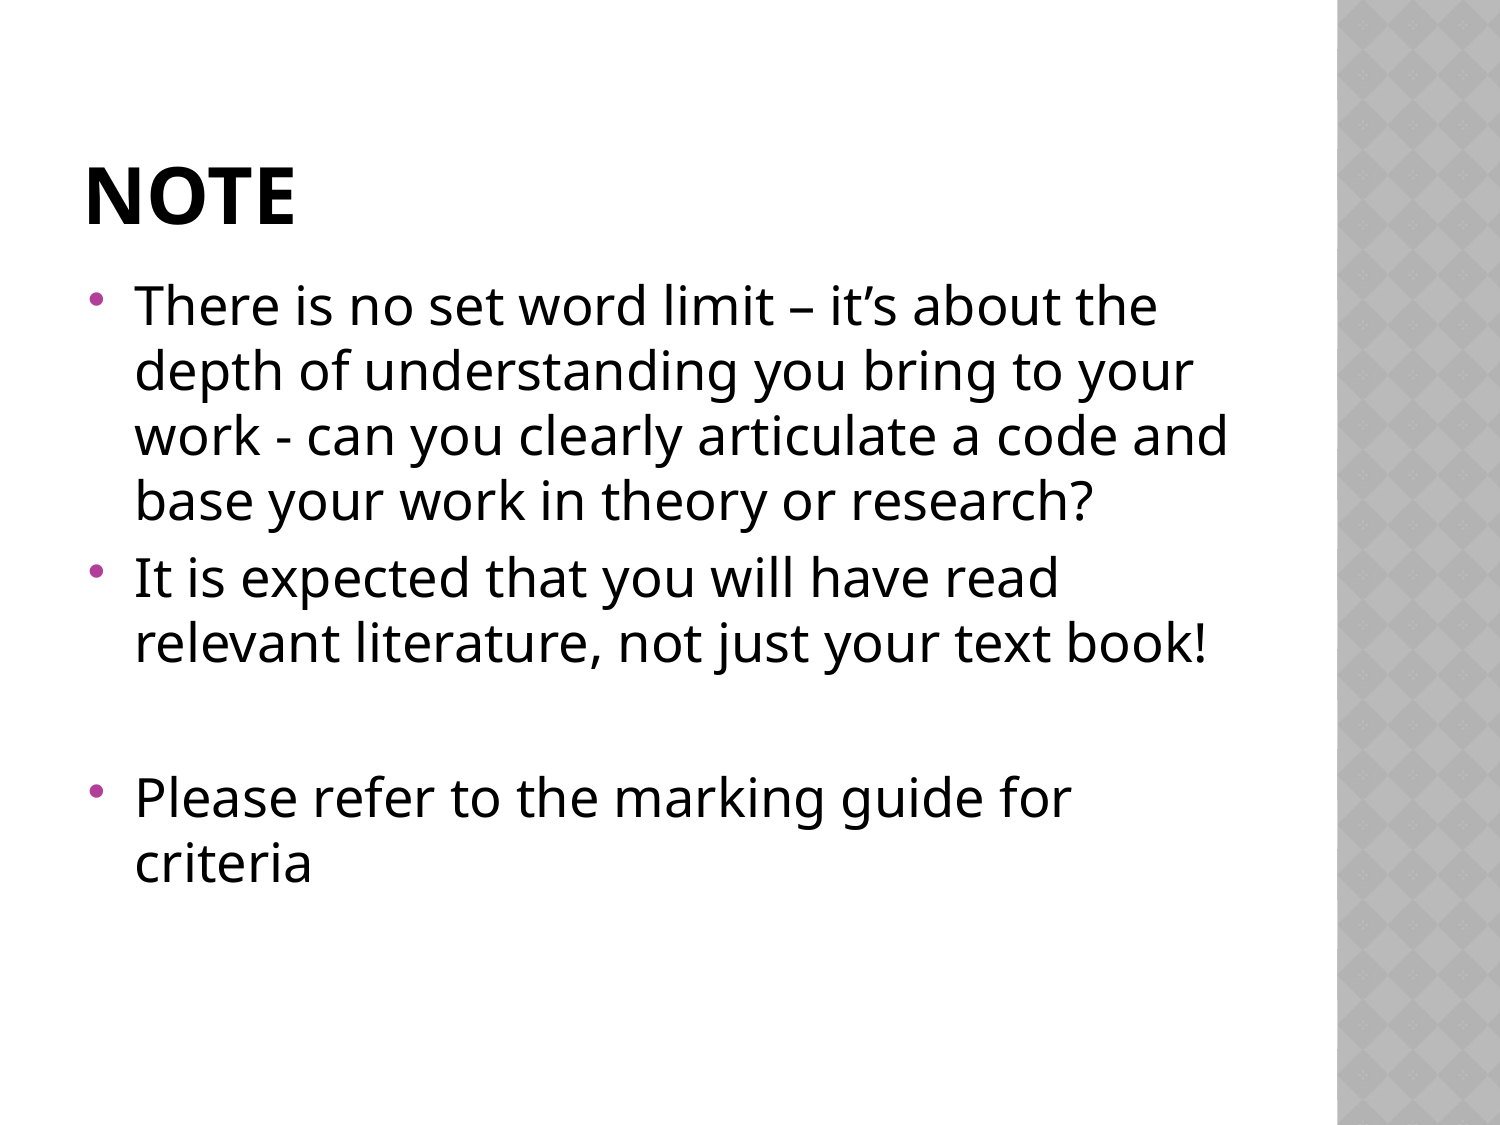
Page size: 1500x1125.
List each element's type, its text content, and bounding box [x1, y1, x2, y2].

list There is no set word limit – it’s about the depth of understanding you bring to your work - can you clearly articulate a code and base your work in theory or research? It is expected that you will have read relevant literature, not just your text book! Please refer to the marking guide for criteria [75, 264, 1263, 1059]
title Note [75, 52, 1263, 240]
